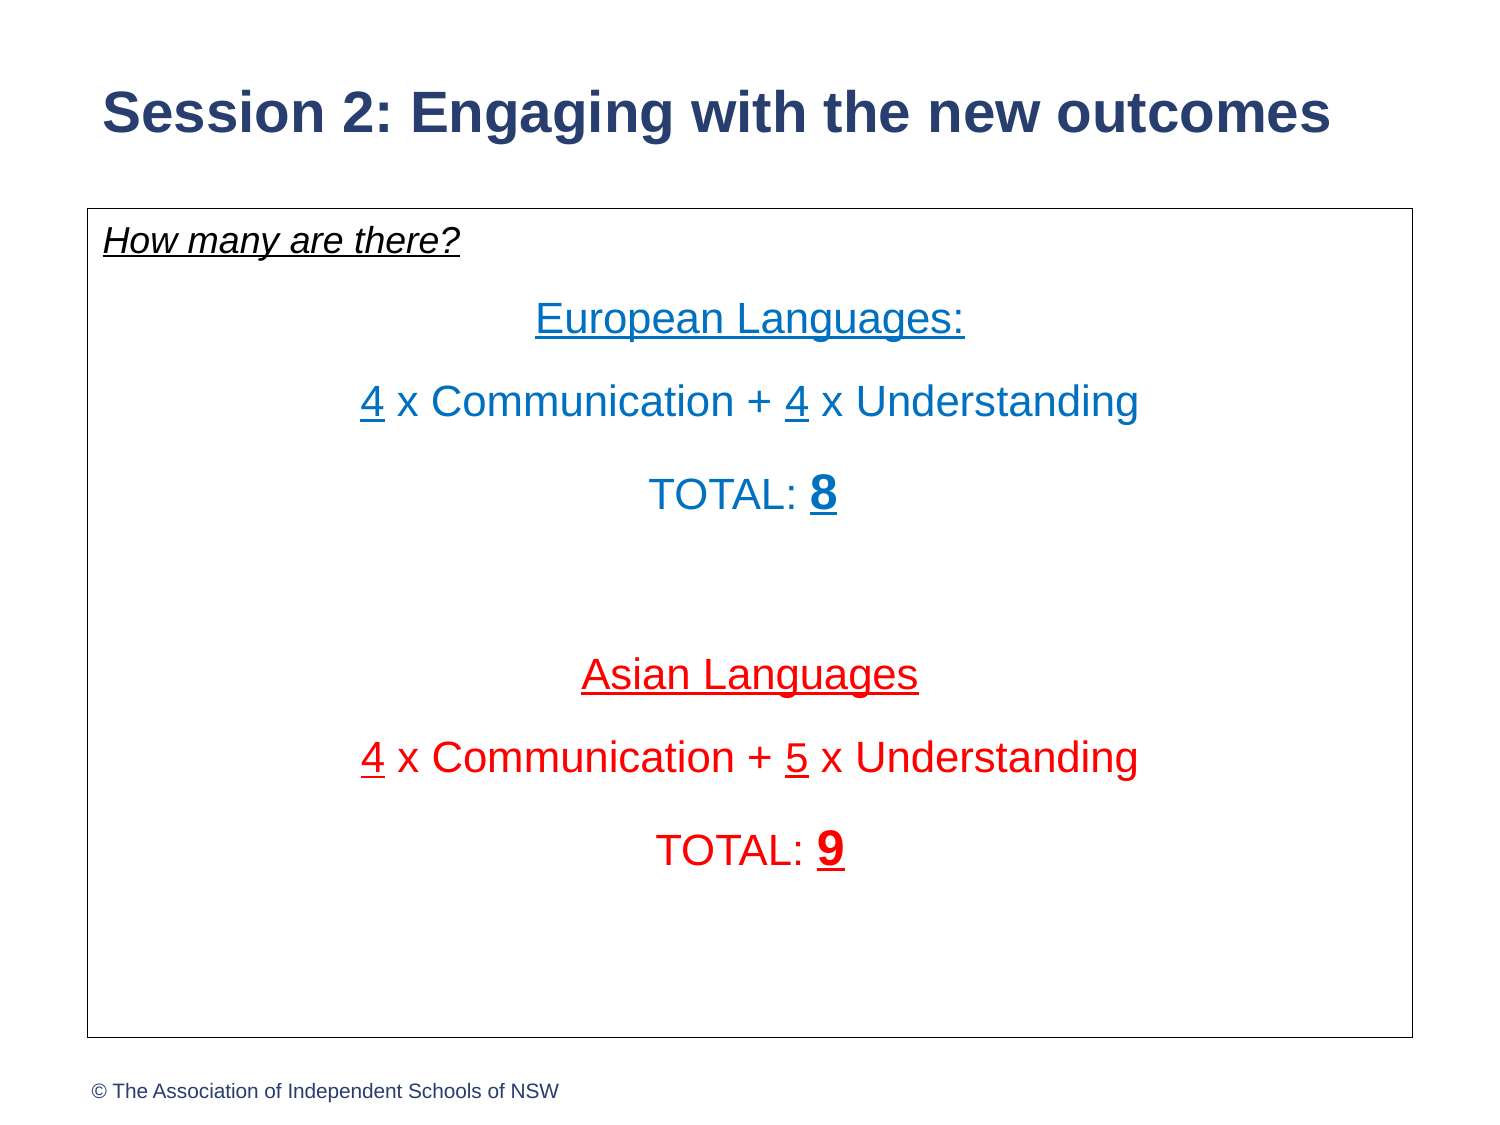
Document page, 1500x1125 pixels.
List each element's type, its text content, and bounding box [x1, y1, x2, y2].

list How many are there? European Languages: 4 x Communication + 4 x Understanding TOTAL: 8 Asian Languages 4 x Communication + 5 x Understanding TOTAL: 9 [87, 208, 1413, 1038]
title Session 2: Engaging with the new outcomes [87, 66, 1413, 149]
